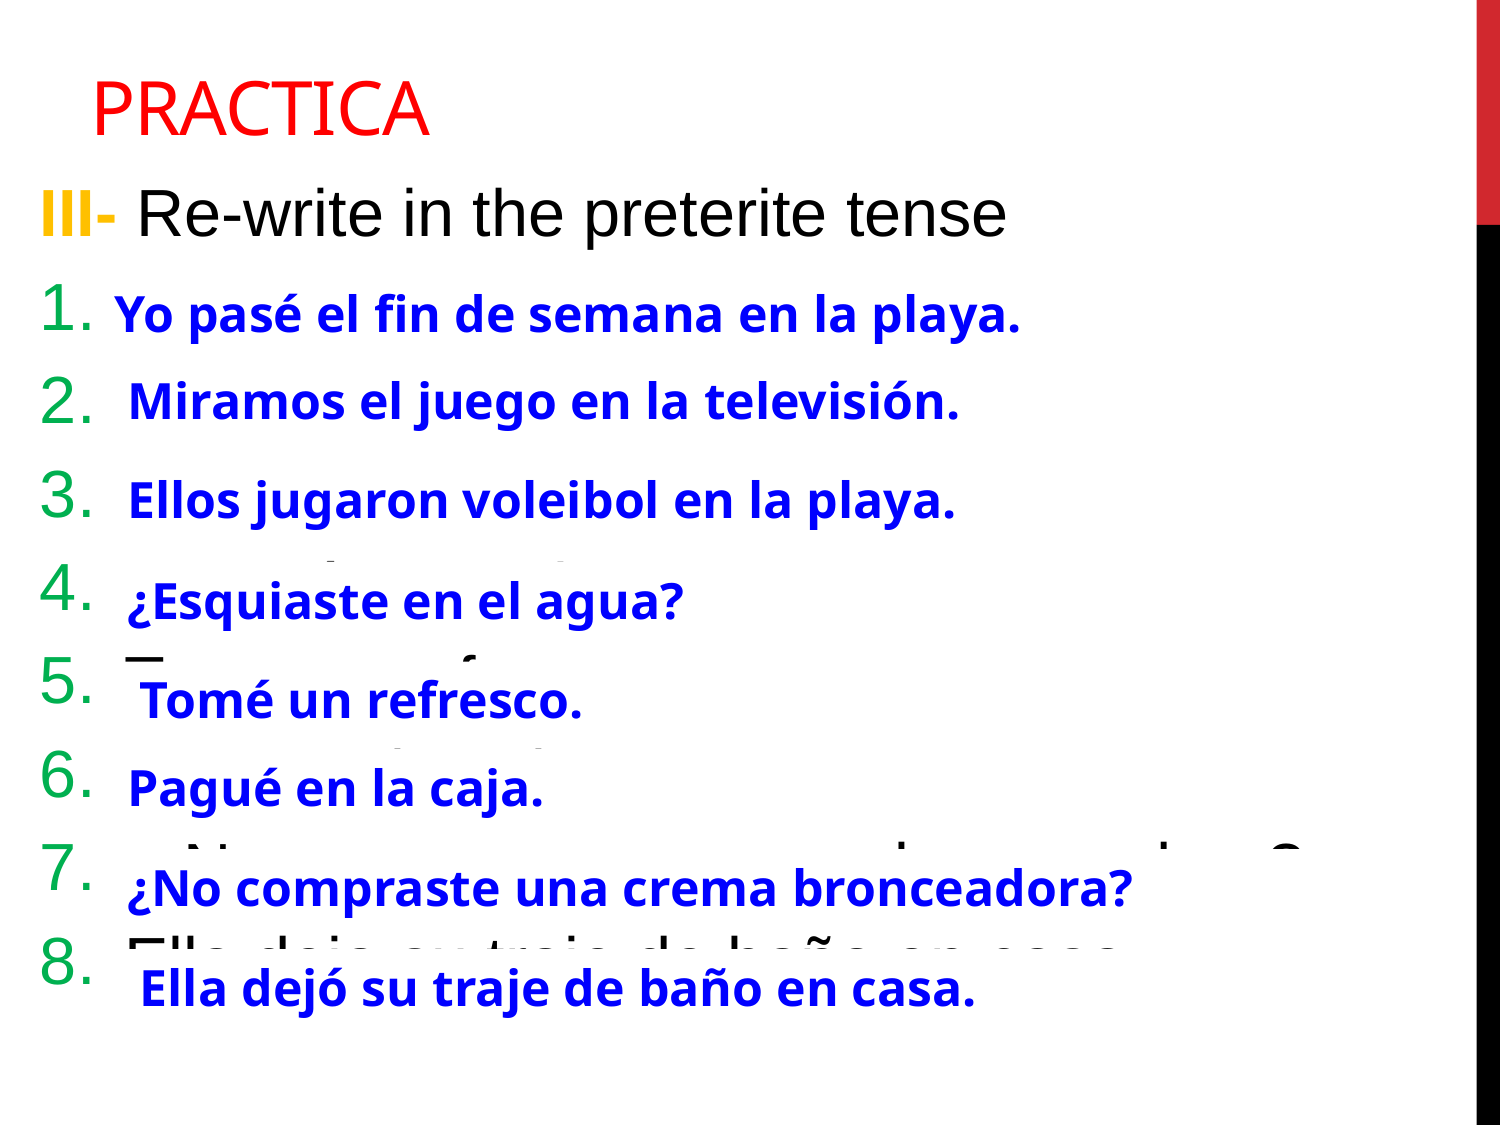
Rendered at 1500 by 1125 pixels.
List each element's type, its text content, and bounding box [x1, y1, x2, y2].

title Practica [75, 12, 1425, 158]
text_box ¿No compraste una crema bronceadora? [112, 849, 1313, 924]
text_box Yo pasé el fin de semana en la playa. [99, 274, 1300, 350]
text_box Tomé un refresco. [124, 661, 1325, 737]
text_box Pagué en la caja. [112, 749, 1313, 824]
text_box ¿Esquiaste en el agua? [112, 561, 1313, 637]
list III- Re-write in the preterite tense Yo paso el fin de semana en la playa. Miramos el juego en la televisión. Ellos juegan voleibol en la playa. ¿Esquías en el agua? Tomo un refresco. Pago en la caja. ¿No compras una crema bronceadora? Ella deja su traje de baño en casa. [24, 162, 1450, 1075]
text_box Ella dejó su traje de baño en casa. [124, 949, 1325, 1024]
text_box Miramos el juego en la televisión. [112, 362, 1313, 438]
text_box Ellos jugaron voleibol en la playa. [112, 461, 1313, 537]
